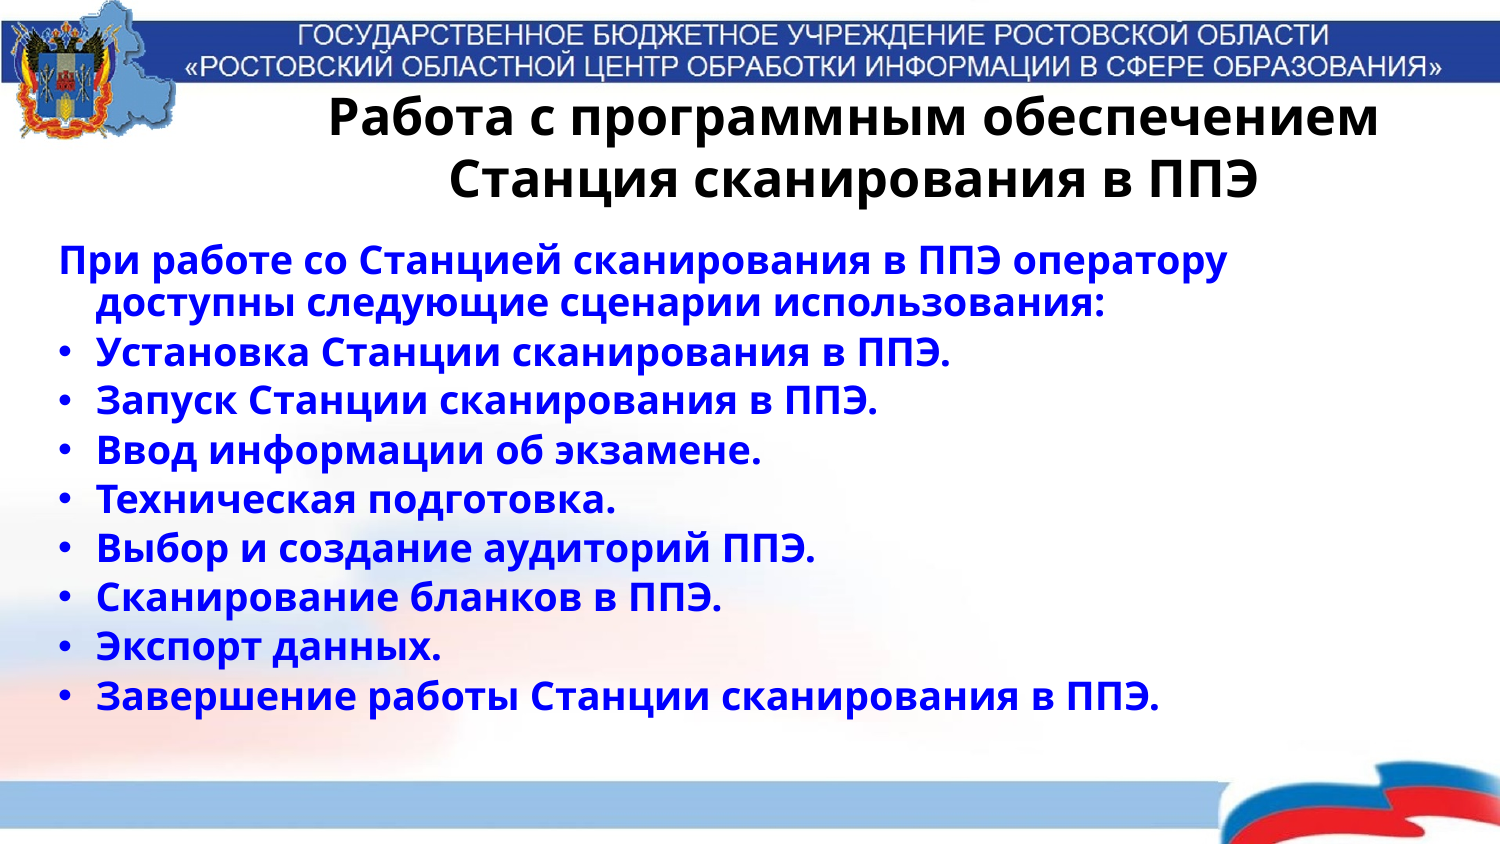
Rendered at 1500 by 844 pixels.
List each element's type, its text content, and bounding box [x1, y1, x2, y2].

list При работе со Станцией сканирования в ППЭ оператору доступны следующие сценарии использования: Установка Станции сканирования в ППЭ. Запуск Станции сканирования в ППЭ. Ввод информации об экзамене. Техническая подготовка. Выбор и создание аудиторий ППЭ. Сканирование бланков в ППЭ. Экспорт данных. Завершение работы Станции сканирования в ППЭ. [46, 234, 1440, 740]
picture [0, 0, 1500, 844]
text_box Работа с программным обеспечением Станция сканирования в ППЭ [281, 93, 1428, 197]
